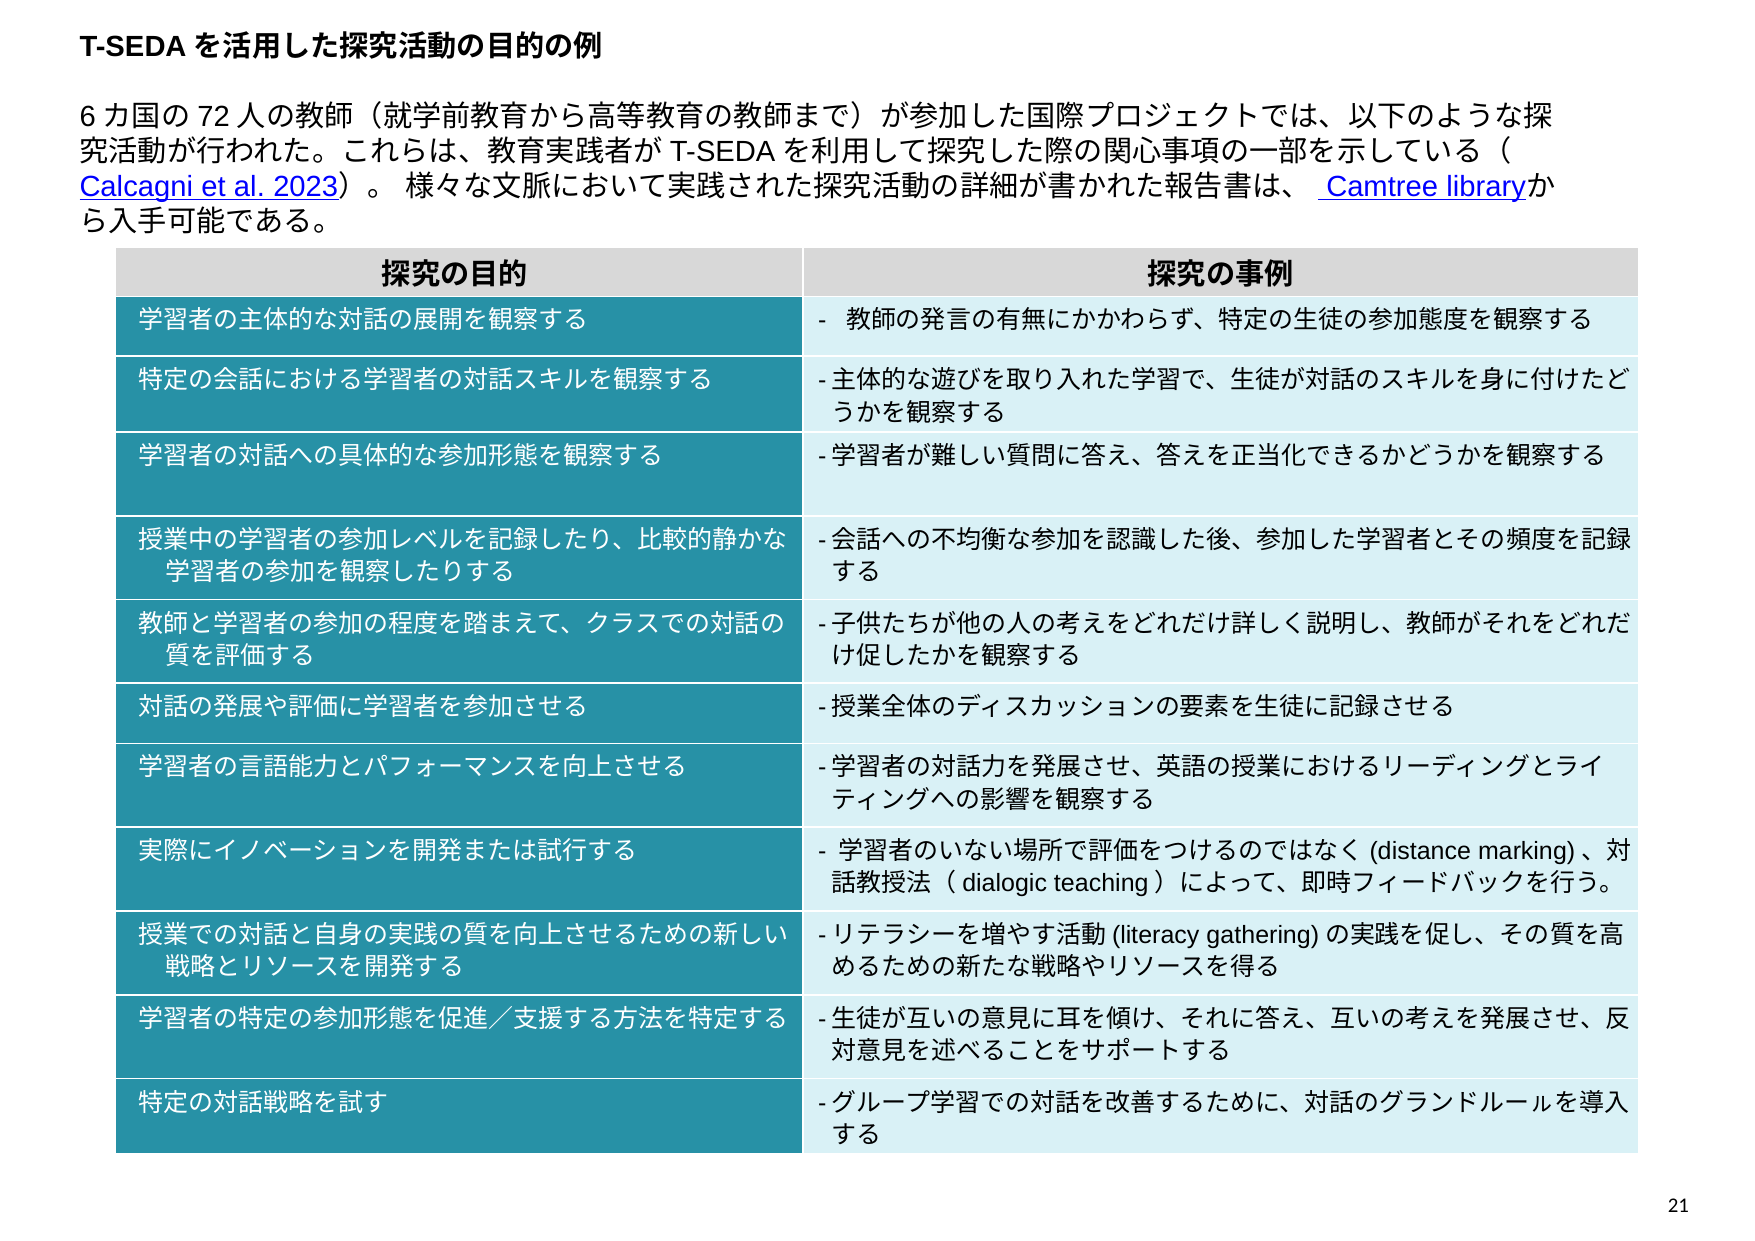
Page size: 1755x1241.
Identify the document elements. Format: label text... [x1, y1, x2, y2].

table_cell -学習者が難しい質問に答え、答えを正当化できるかどうかを観察する [804, 433, 1638, 515]
table_cell -会話への不均衡な参加を認識した後、参加した学習者とその頻度を記録する [804, 517, 1638, 599]
table_cell 対話の発展や評価に学習者を参加させる [116, 684, 802, 743]
table_cell - 教師の発言の有無にかかわらず、特定の生徒の参加態度を観察する [804, 297, 1638, 355]
table_cell -グループ学習での対話を改善するために、対話のグランドルーㇽを導入する [804, 1079, 1638, 1153]
table_cell 授業中の学習者の参加レベルを記録したり、比較的静かな学習者の参加を観察したりする [116, 517, 802, 599]
table_header 探究の目的 [116, 248, 802, 296]
table_cell -授業全体のディスカッションの要素を生徒に記録させる [804, 684, 1638, 743]
table_cell 学習者の言語能力とパフォーマンスを向上させる [116, 744, 802, 826]
table_cell 授業での対話と自身の実践の質を向上させるための新しい戦略とリソースを開発する [116, 912, 802, 994]
table_cell -リテラシーを増やす活動(literacy gathering)の実践を促し、その質を高めるための新たな戦略やリソースを得る [804, 912, 1638, 994]
table_cell 学習者の主体的な対話の展開を観察する [116, 297, 802, 355]
table_cell -学習者の対話力を発展させ、英語の授業におけるリーディングとライティングへの影響を観察する [804, 744, 1638, 826]
table_cell - 学習者のいない場所で評価をつけるのではなく(distance marking)、対話教授法（dialogic teaching）によって、即時フィードバックを行う。 [804, 828, 1638, 910]
table_cell -生徒が互いの意見に耳を傾け、それに答え、互いの考えを発展させ、反対意見を述べることをサポートする [804, 996, 1638, 1078]
table_cell -主体的な遊びを取り入れた学習で、生徒が対話のスキルを身に付けたどうかを観察する [804, 357, 1638, 431]
text_box T-SEDAを活用した探究活動の目的の例 6カ国の72人の教師（就学前教育から高等教育の教師まで）が参加した国際プロジェクトでは、以下のような探究活動が行われた。これらは、教育実践者がT-SEDAを利用して探究した際の関心事項の一部を示している（Calcagni et al. 2023）。 様々な文脈において実践された探究活動の詳細が書かれた報告書は、 Camtree libraryから入手可能である。 [64, 20, 1584, 245]
table_cell 特定の会話における学習者の対話スキルを観察する [116, 357, 802, 431]
table_cell 教師と学習者の参加の程度を踏まえて、クラスでの対話の質を評価する [116, 600, 802, 682]
table_cell 実際にイノベーションを開発または試行する [116, 828, 802, 910]
table_cell 特定の対話戦略を試す [116, 1079, 802, 1153]
table_header 探究の事例 [804, 248, 1638, 296]
text_box 21 [1661, 1189, 1727, 1217]
table_cell 学習者の特定の参加形態を促進／支援する方法を特定する [116, 996, 802, 1078]
table_cell 学習者の対話への具体的な参加形態を観察する [116, 433, 802, 515]
table_cell -子供たちが他の人の考えをどれだけ詳しく説明し、教師がそれをどれだけ促したかを観察する [804, 600, 1638, 682]
